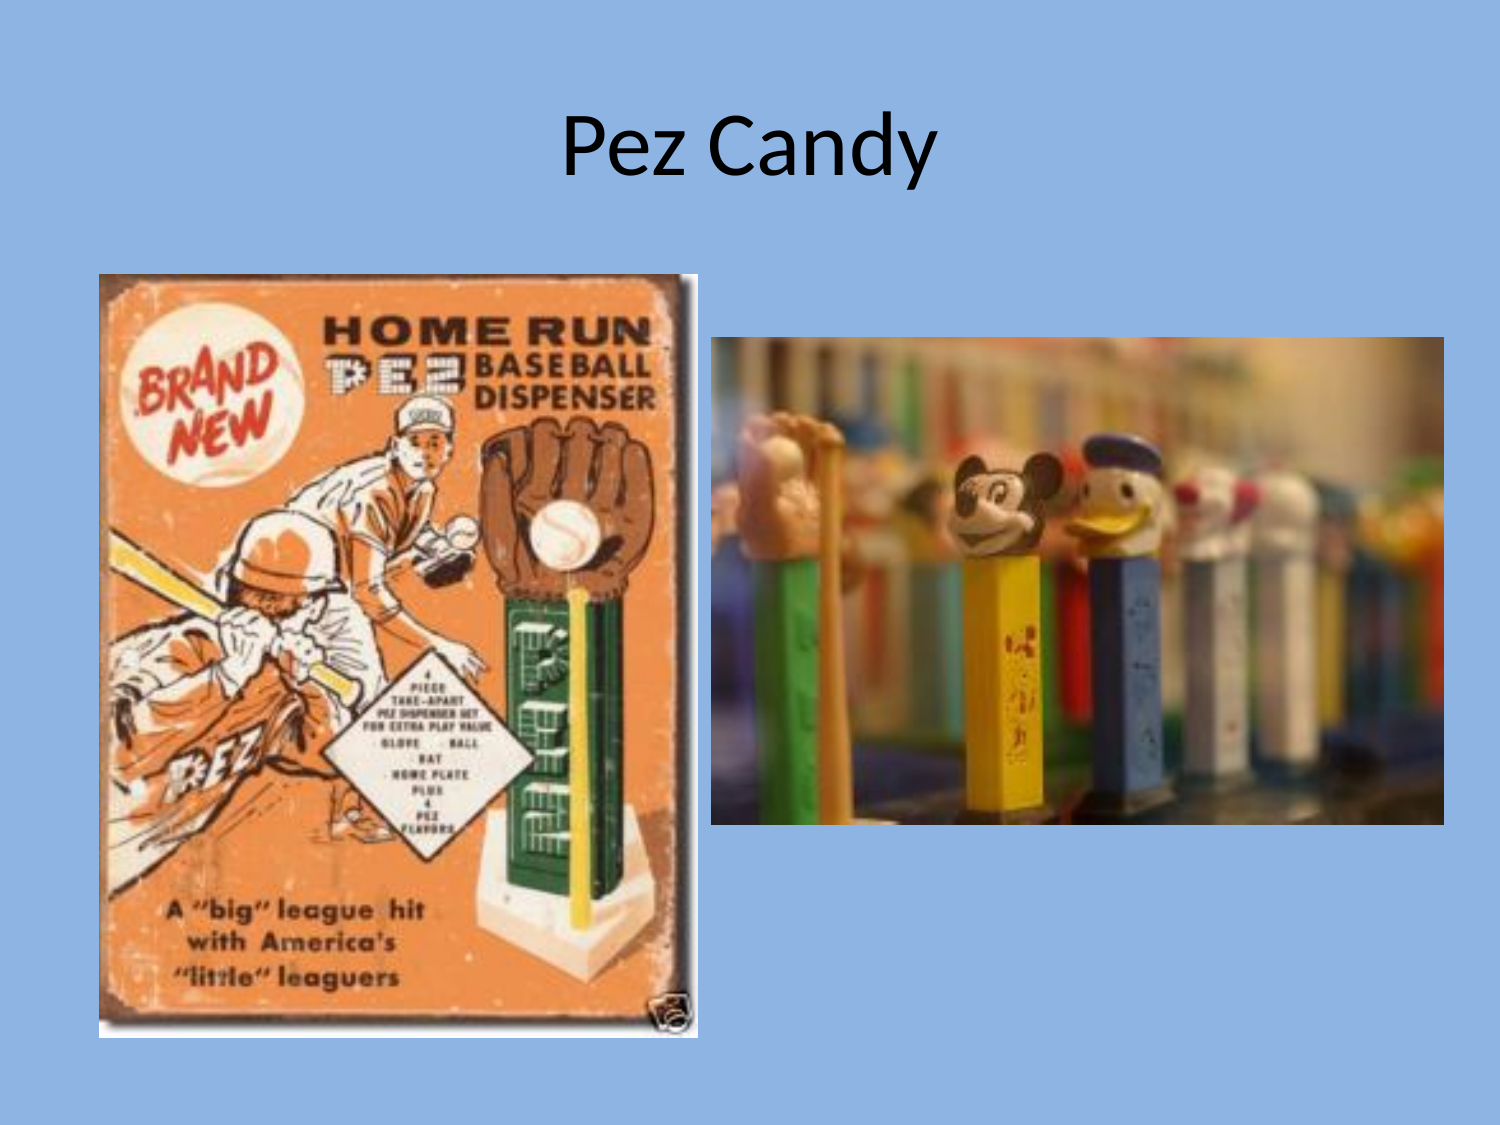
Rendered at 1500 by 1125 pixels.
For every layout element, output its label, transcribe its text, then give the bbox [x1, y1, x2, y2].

title Pez Candy [75, 45, 1425, 233]
picture [710, 337, 1444, 826]
picture [99, 274, 698, 1038]
